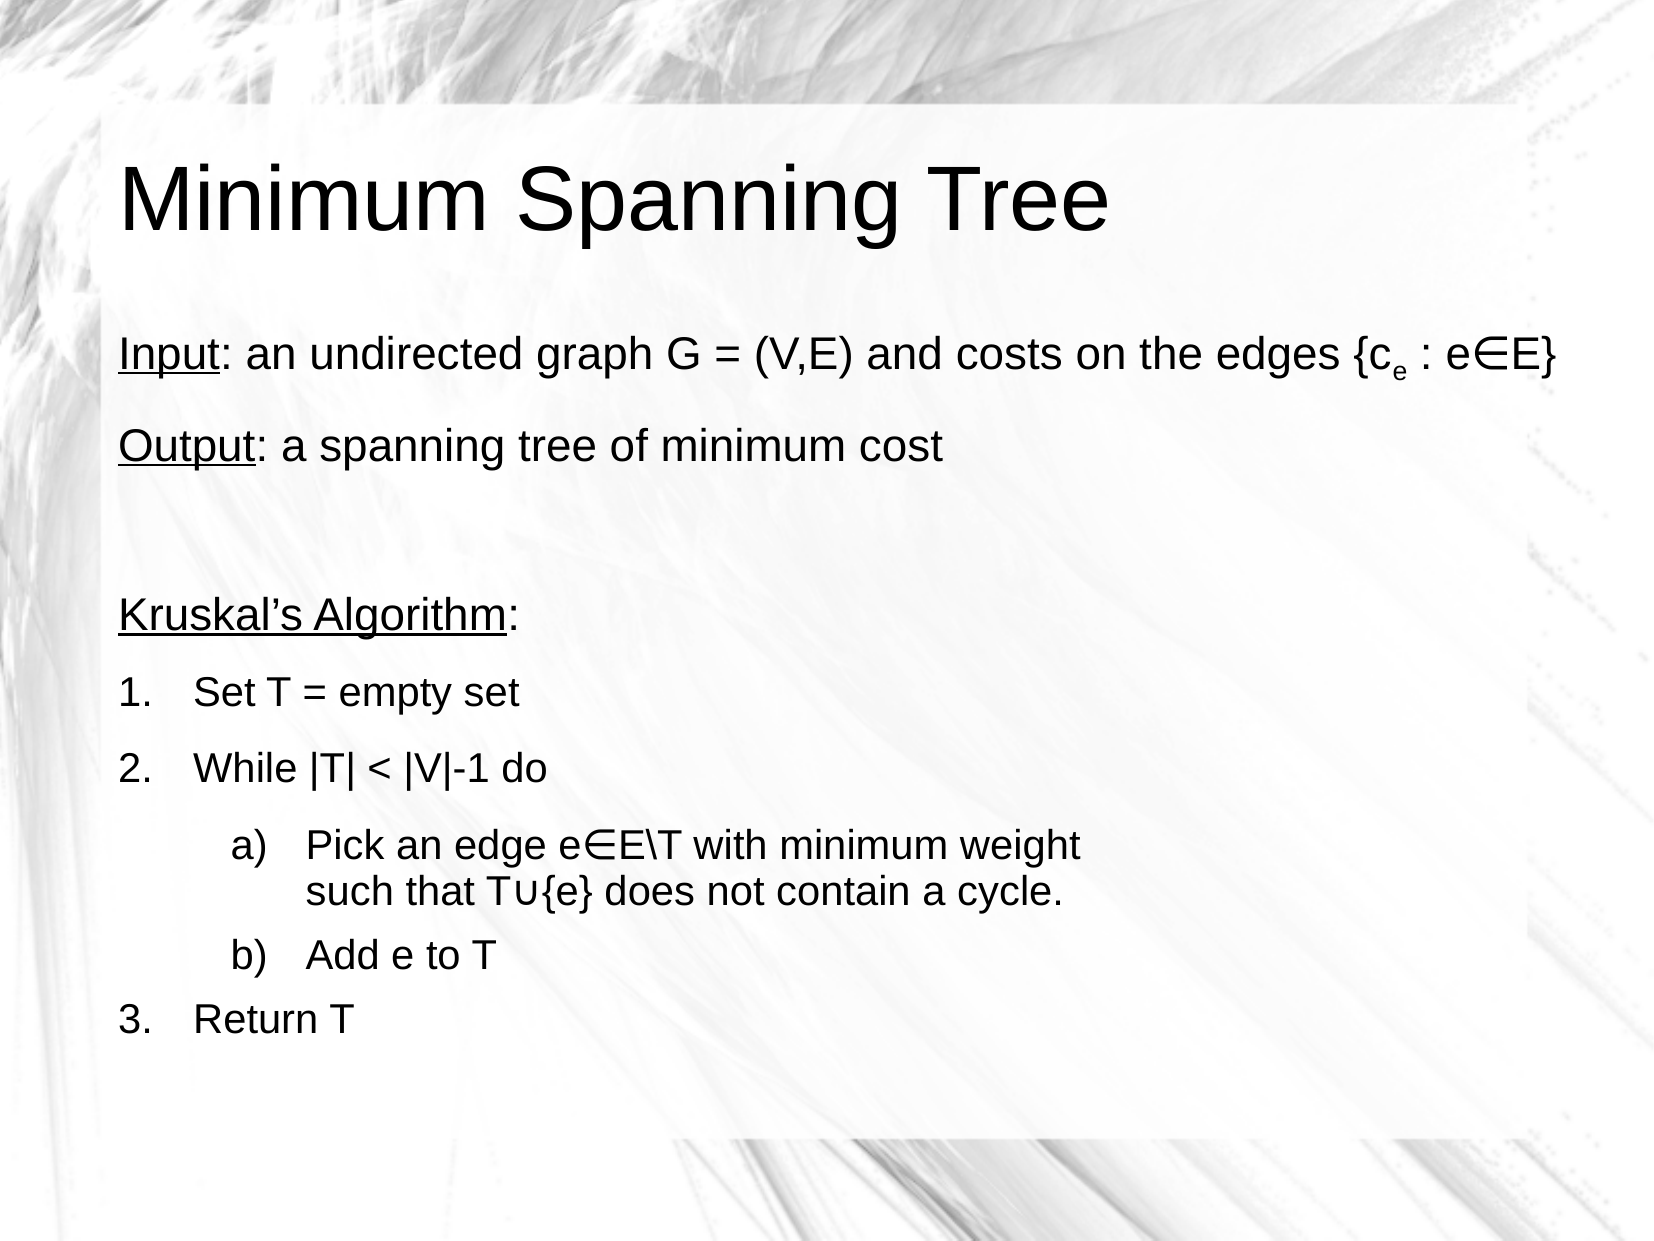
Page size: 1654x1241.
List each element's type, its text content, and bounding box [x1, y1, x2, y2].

picture [0, 0, 1654, 1241]
title Minimum Spanning Tree [118, 93, 1506, 299]
list Input: an undirected graph G = (V,E) and costs on the edges {ce : e∈E} Output: a spanning tree of minimum cost Kruskal’s Algorithm: Set T = empty set While |T| < |V|-1 do Pick an edge e∈E\T with minimum weight such that T∪{e} does not contain a cycle. Add e to T Return T [118, 319, 1571, 1109]
